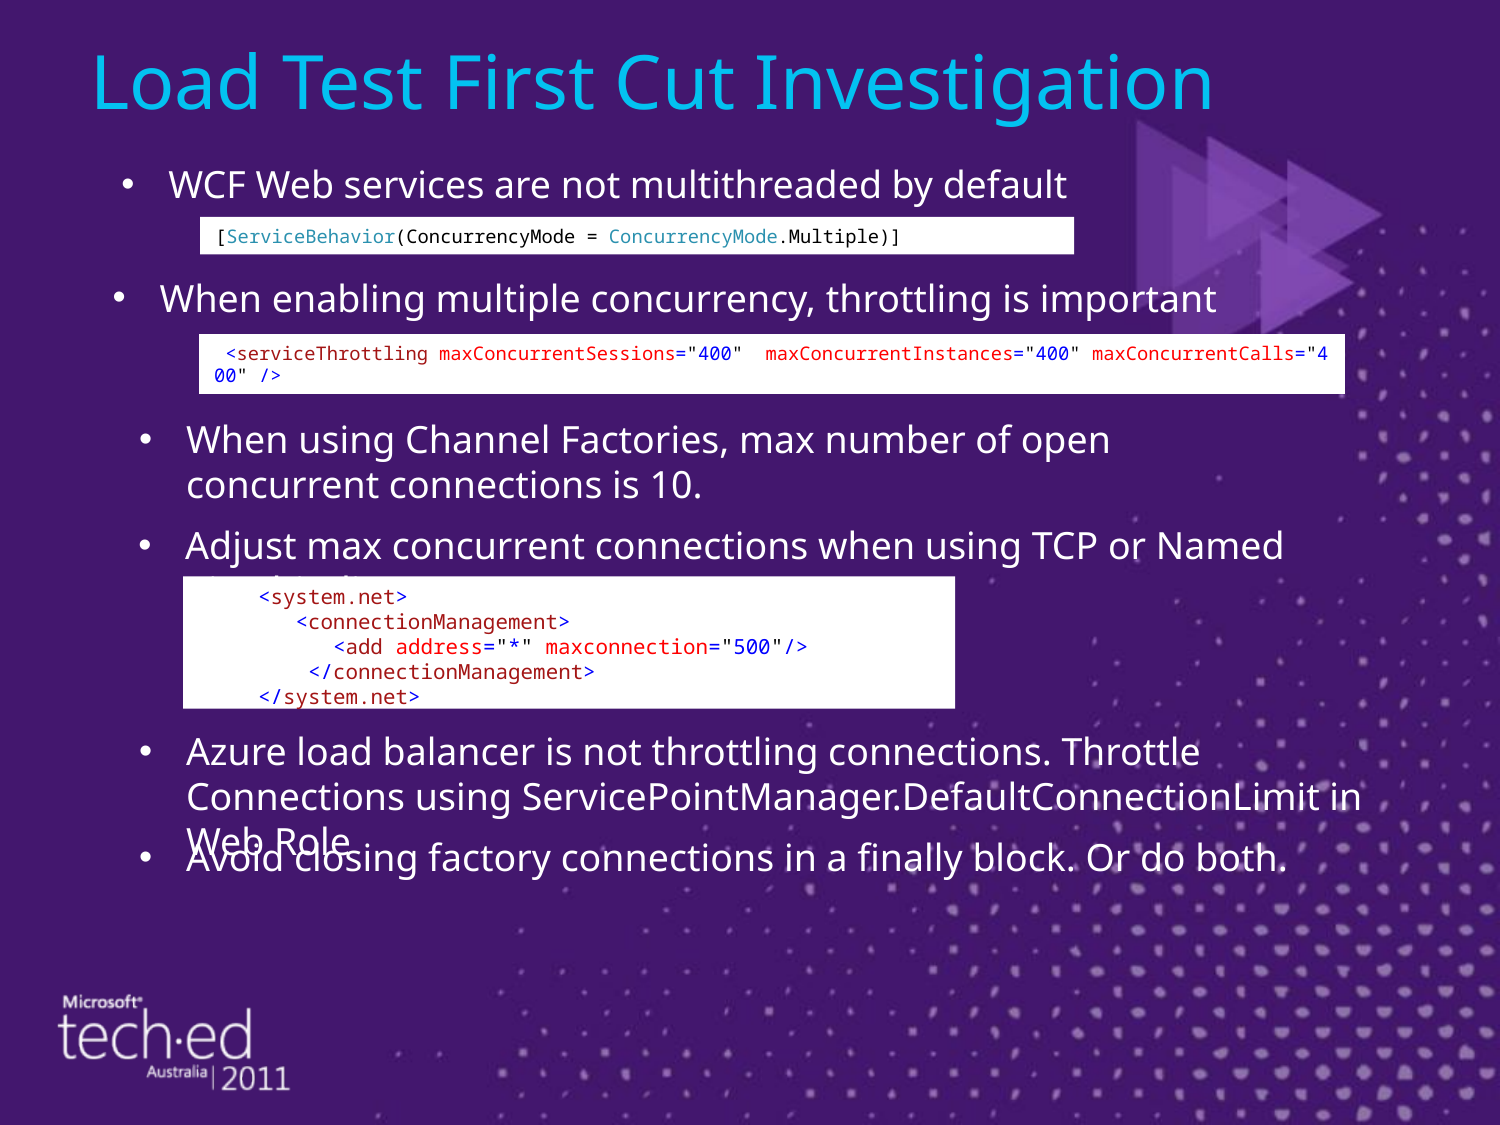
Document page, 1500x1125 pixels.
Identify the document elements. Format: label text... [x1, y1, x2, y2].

text_box Avoid closing factory connections in a finally block. Or do both. [124, 826, 1385, 887]
text_box <system.net> <connectionManagement> <add address="*" maxconnection="500"/> </connectionManagement> </system.net> [183, 576, 956, 709]
text_box [ServiceBehavior(ConcurrencyMode = ConcurrencyMode.Multiple)] [200, 216, 1075, 255]
picture [0, 0, 1500, 1125]
text_box When using Channel Factories, max number of open concurrent connections is 10. [124, 408, 1169, 514]
text_box Adjust max concurrent connections when using TCP or Named pipe bindings, is 2. [123, 514, 1384, 620]
text_box <serviceThrottling maxConcurrentSessions="400" maxConcurrentInstances="400" maxConcurrentCalls="400" /> [199, 334, 1345, 394]
text_box WCF Web services are not multithreaded by default [106, 153, 1084, 214]
title Load Test First Cut Investigation [75, 45, 1424, 114]
text_box When enabling multiple concurrency, throttling is important [97, 267, 1233, 327]
text_box Azure load balancer is not throttling connections. Throttle Connections using ServicePointManager.DefaultConnectionLimit in Web Role [124, 720, 1385, 826]
